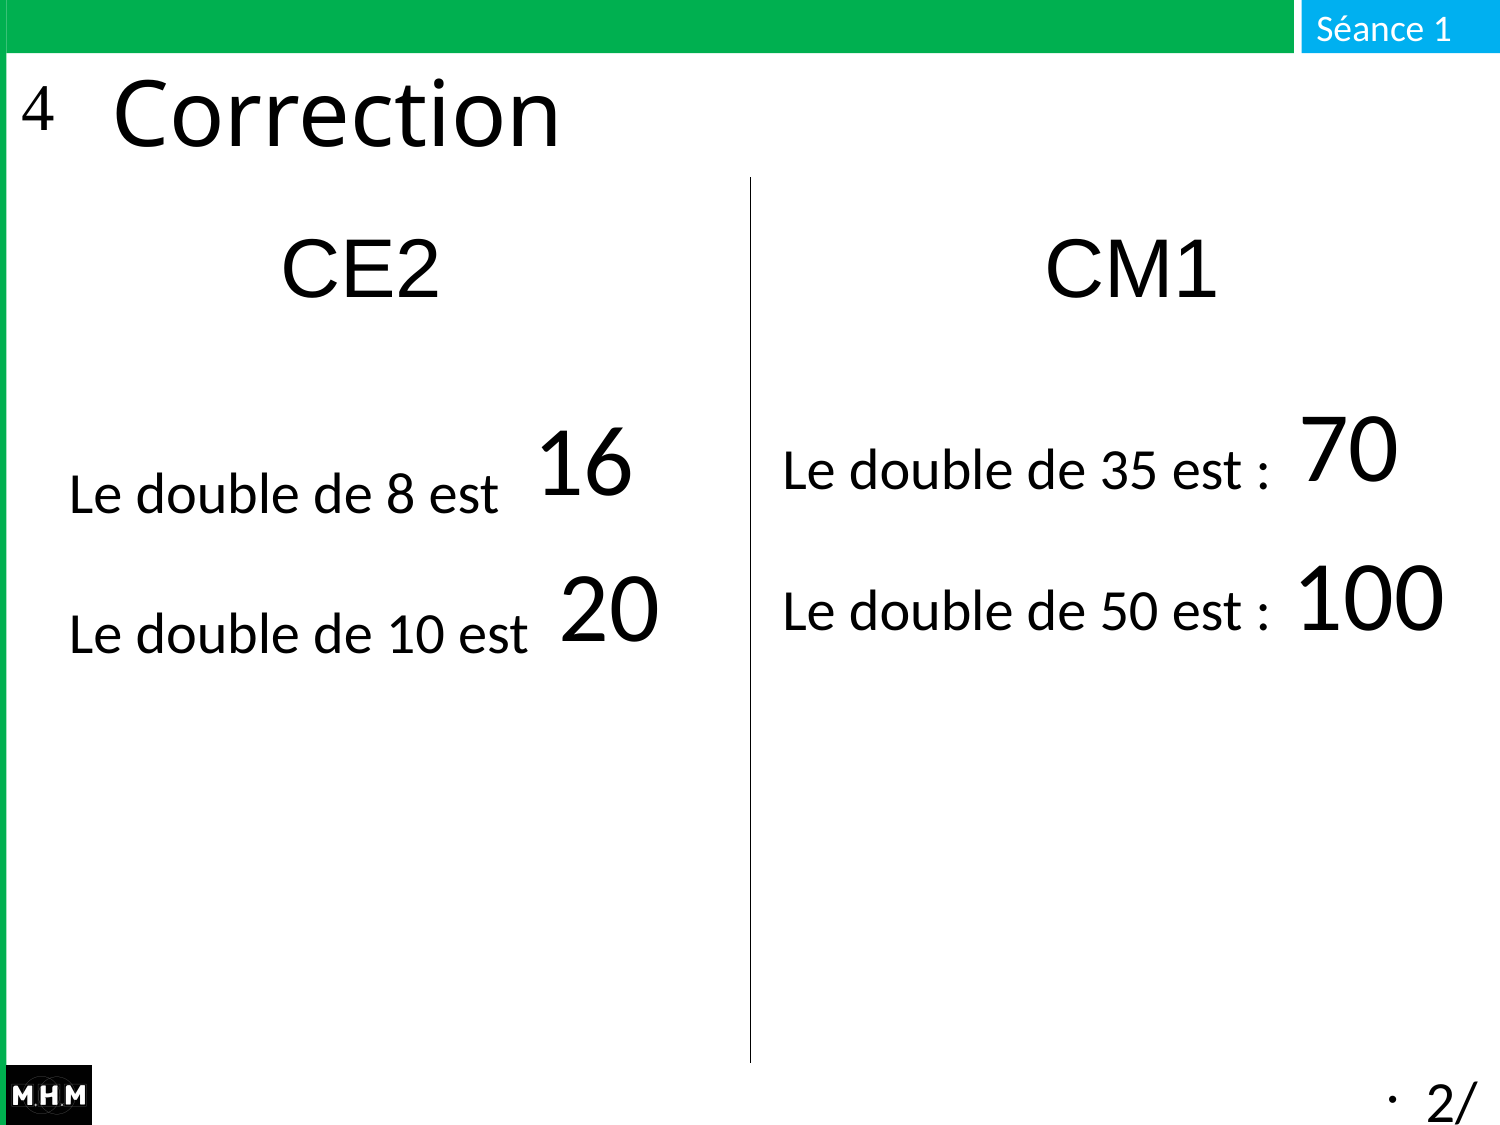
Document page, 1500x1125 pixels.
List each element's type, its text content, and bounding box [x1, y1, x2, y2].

text_box CE2 CM1 [265, 206, 1241, 315]
title Correction [96, 60, 1391, 149]
text_box Le double de 8 est : … Le double de 10 est : … [54, 377, 627, 853]
list 2/8 [1373, 1064, 1500, 1125]
text_box 70 [1273, 374, 1424, 509]
text_box 16 [508, 387, 660, 523]
picture [6, 1065, 92, 1125]
text_box Le double de 35 est : … Le double de 50 est : … [767, 354, 1340, 829]
text_box 20 [534, 533, 685, 669]
text_box 100 [1273, 522, 1465, 658]
